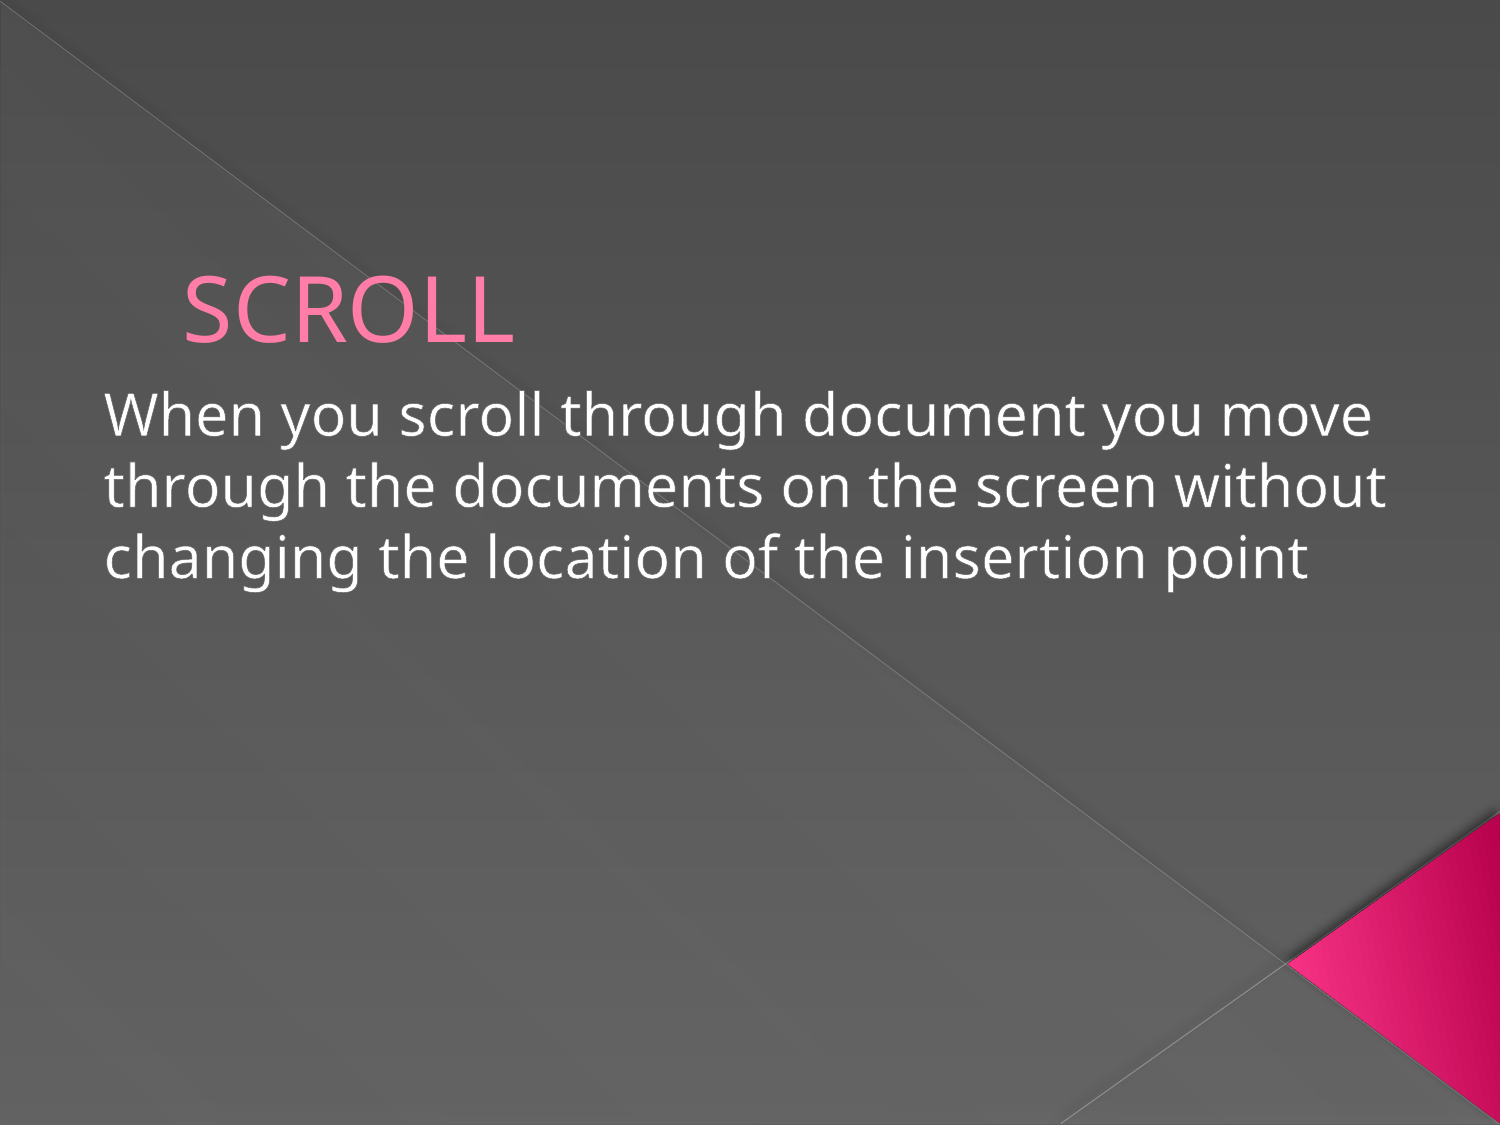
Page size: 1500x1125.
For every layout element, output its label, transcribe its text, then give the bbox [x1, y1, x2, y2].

title SCROLL [88, 127, 1412, 369]
subtitle When you scroll through document you move through the documents on the screen without changing the location of the insertion point [88, 369, 1412, 657]
